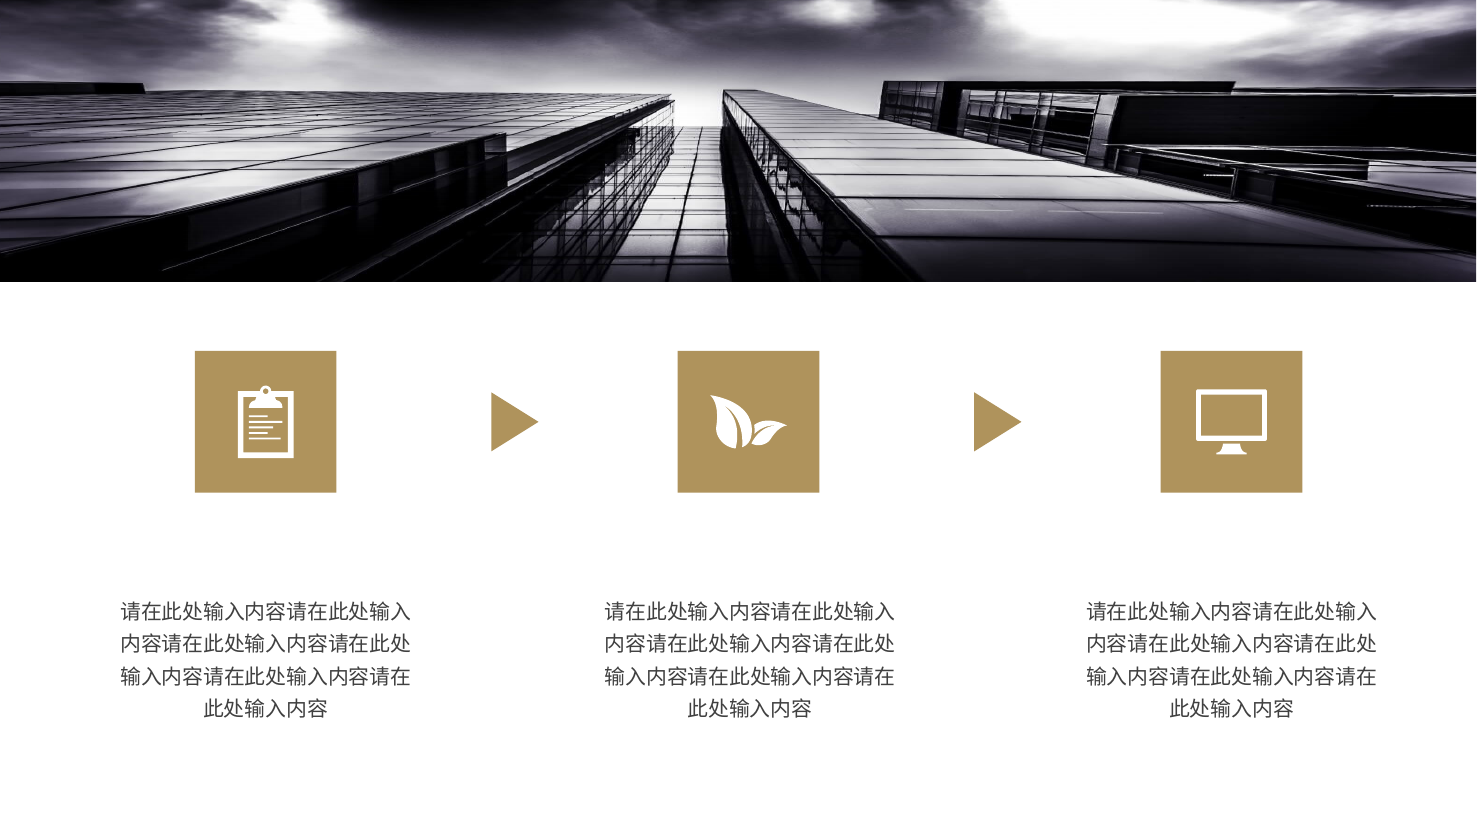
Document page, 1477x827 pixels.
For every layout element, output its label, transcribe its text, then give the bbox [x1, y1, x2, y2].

text_box [490, 390, 541, 454]
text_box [1160, 350, 1303, 493]
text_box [677, 350, 820, 493]
text_box [973, 390, 1024, 454]
text_box 请在此处输入内容请在此处输入内容请在此处输入内容请在此处输入内容请在此处输入内容请在此处输入内容 [1066, 583, 1397, 729]
text_box [0, 0, 1477, 282]
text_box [194, 350, 337, 493]
text_box 请在此处输入内容请在此处输入内容请在此处输入内容请在此处输入内容请在此处输入内容请在此处输入内容 [100, 583, 431, 729]
text_box 请在此处输入内容请在此处输入内容请在此处输入内容请在此处输入内容请在此处输入内容请在此处输入内容 [584, 583, 916, 729]
